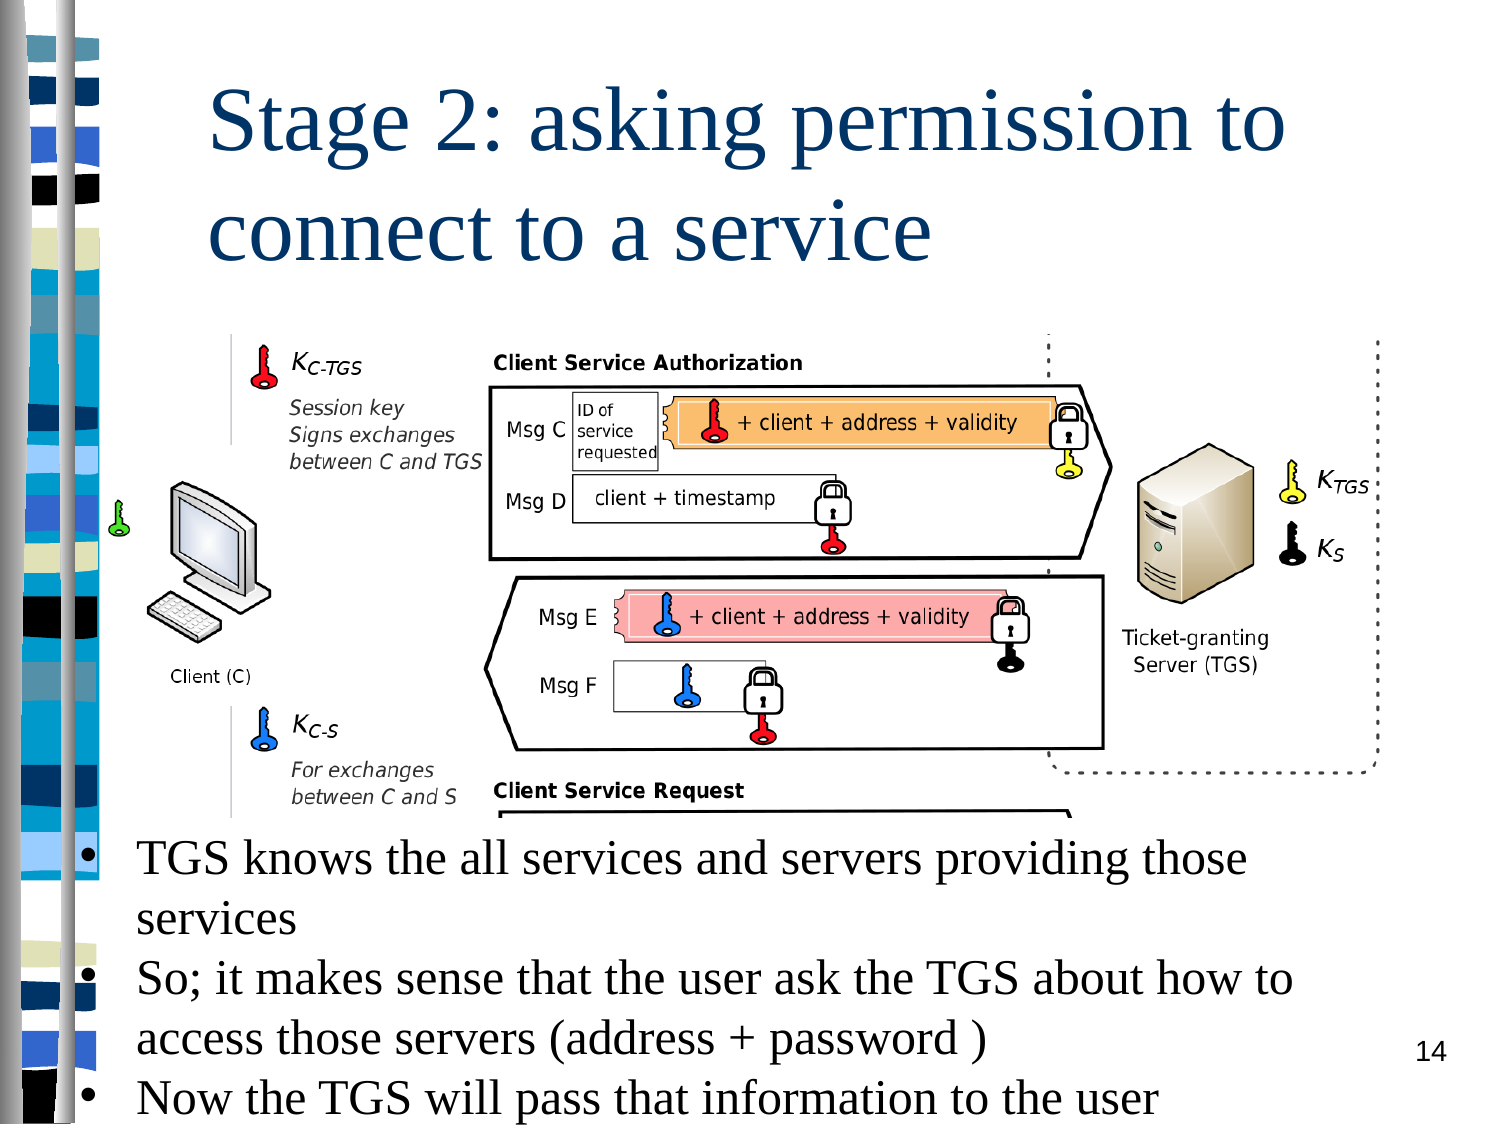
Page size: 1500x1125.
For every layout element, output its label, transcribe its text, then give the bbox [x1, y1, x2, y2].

text_box TGS knows the all services and servers providing those services So; it makes sense that the user ask the TGS about how to access those servers (address + password ) Now the TGS will pass that information to the user [64, 817, 1310, 1125]
title Stage 2: asking permission to connect to a service [192, 75, 1468, 263]
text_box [100, 334, 1394, 818]
slide_number 14 [1310, 1024, 1463, 1101]
